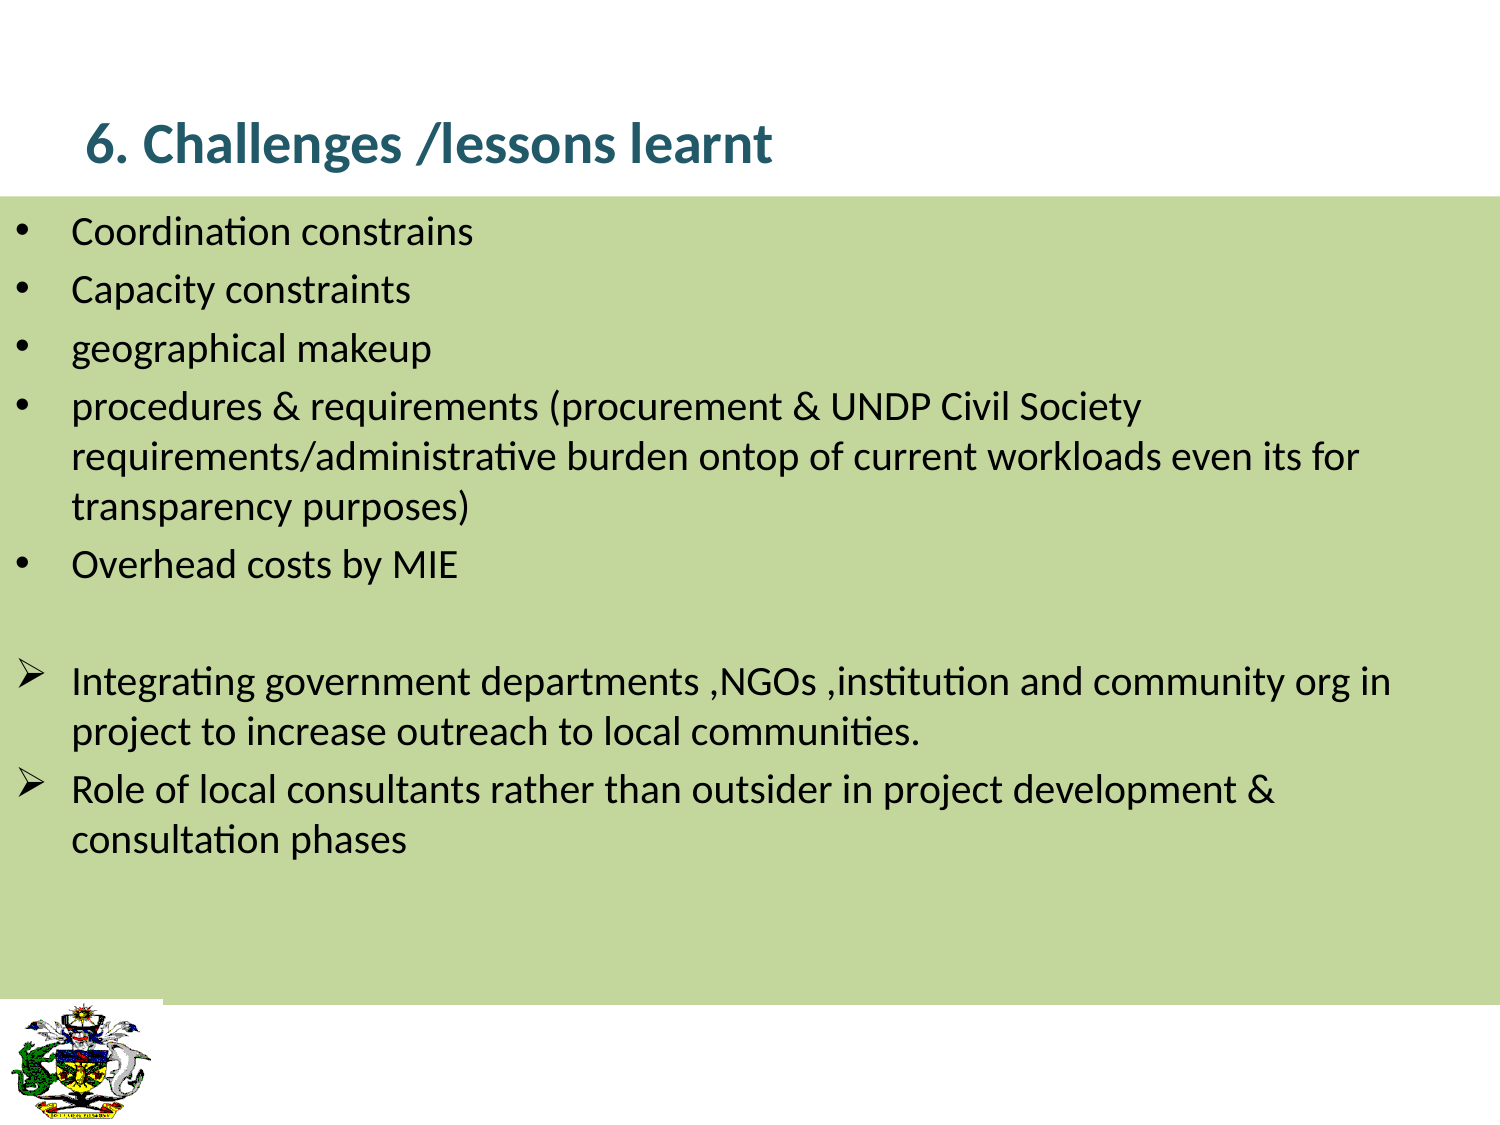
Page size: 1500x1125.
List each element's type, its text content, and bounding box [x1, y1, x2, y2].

picture [0, 999, 163, 1125]
list Coordination constrains Capacity constraints geographical makeup procedures & requirements (procurement & UNDP Civil Society requirements/administrative burden ontop of current workloads even its for transparency purposes) Overhead costs by MIE Integrating government departments ,NGOs ,institution and community org in project to increase outreach to local communities. Role of local consultants rather than outsider in project development & consultation phases [0, 196, 1500, 1006]
title 6. Challenges /lessons learnt [70, 46, 1421, 196]
